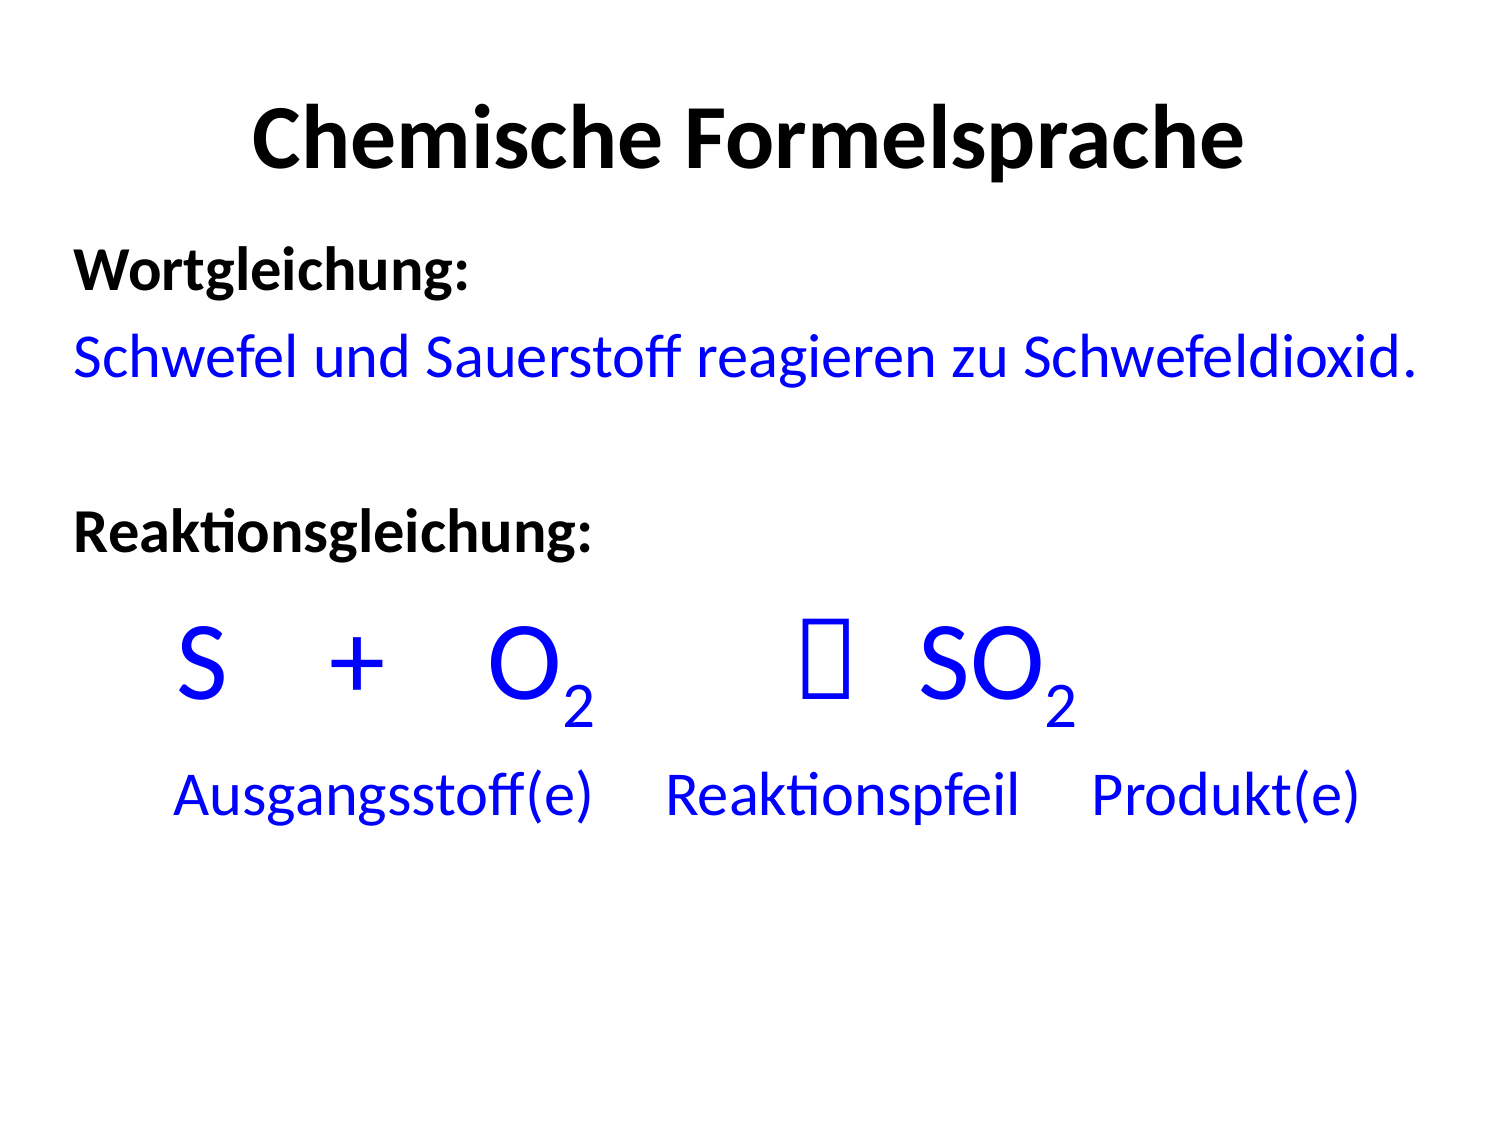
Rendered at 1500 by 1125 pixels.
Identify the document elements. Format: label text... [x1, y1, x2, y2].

subtitle Wortgleichung: Schwefel und Sauerstoff reagieren zu Schwefeldioxid. Reaktionsgleichung: S + O2  SO2 Ausgangsstoff(e) Reaktionspfeil Produkt(e) [58, 219, 1442, 953]
title Chemische Formelsprache [112, 66, 1388, 219]
